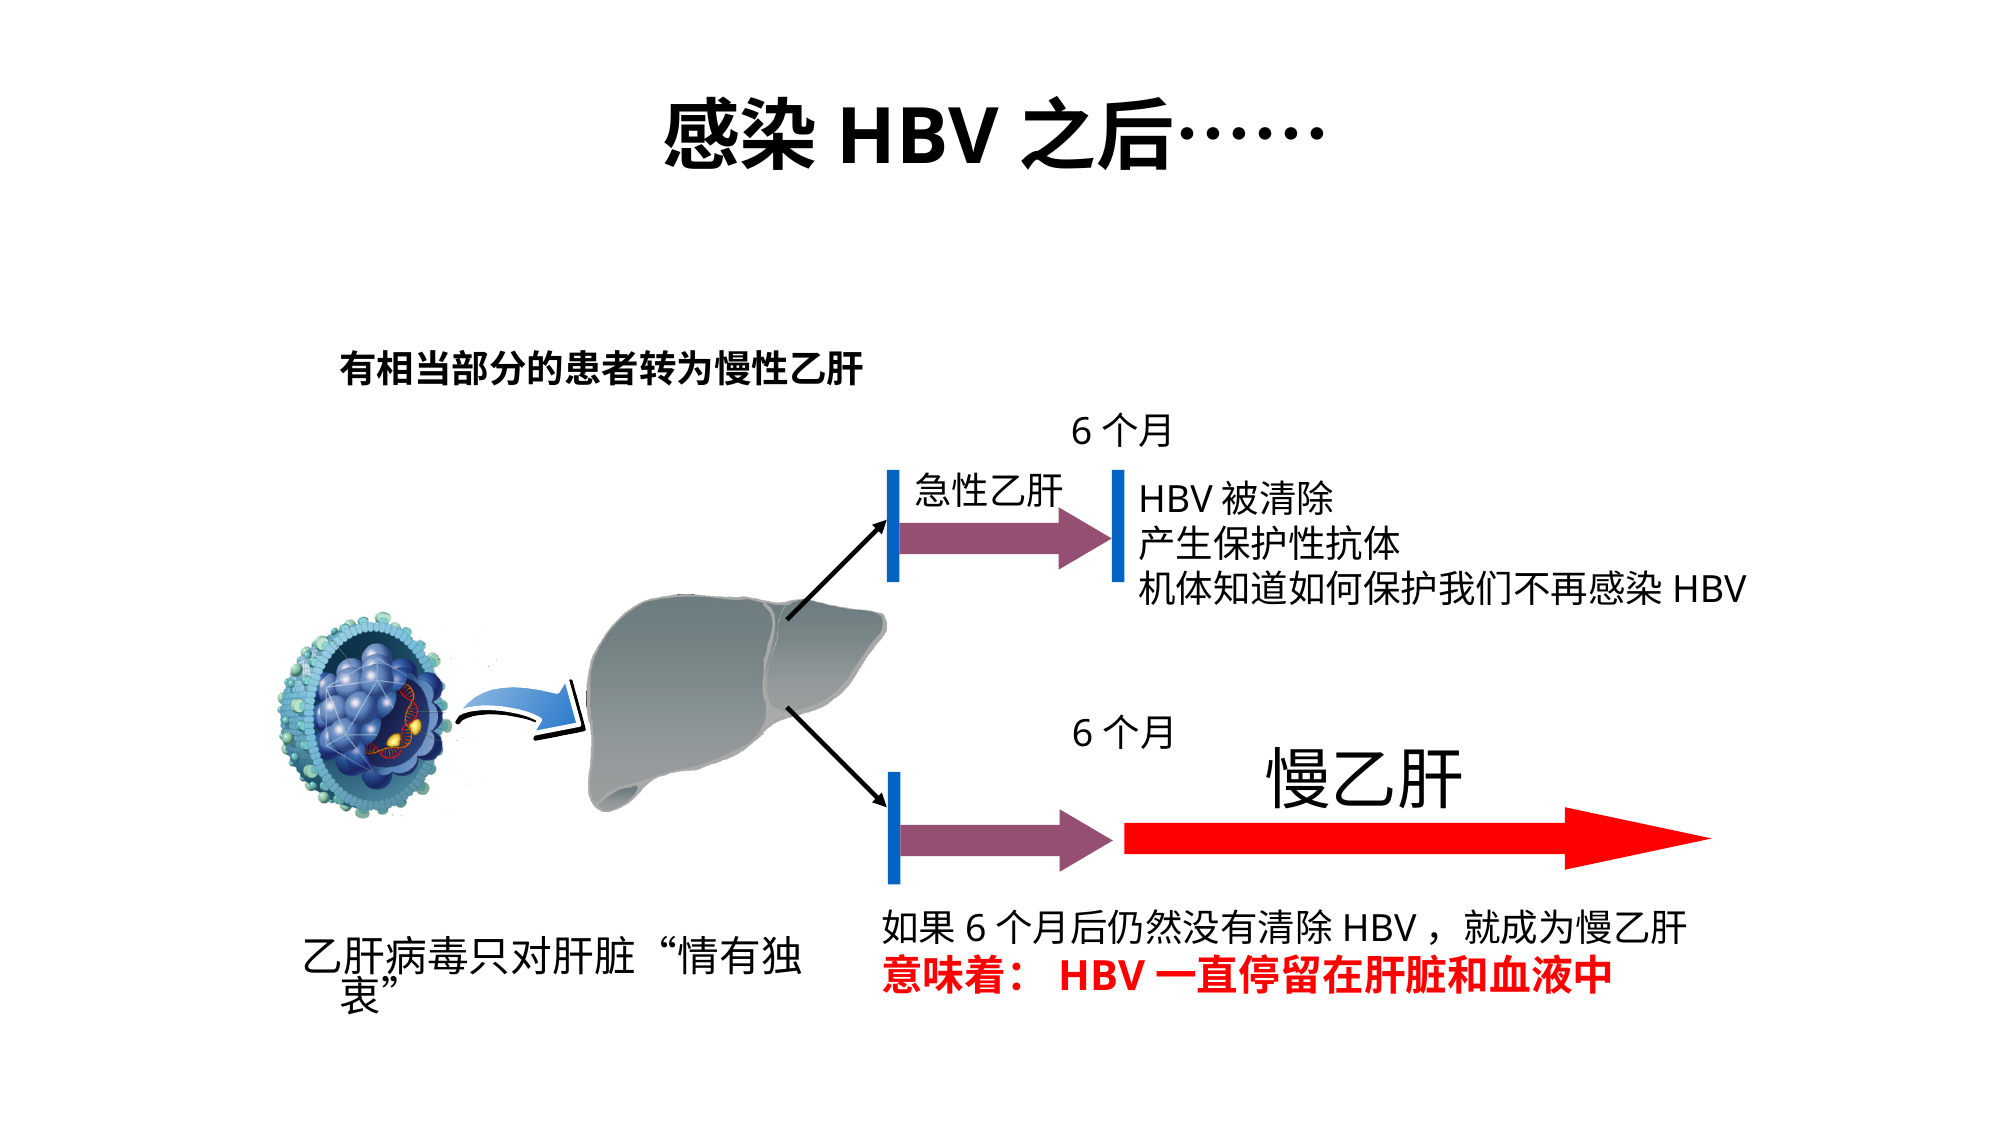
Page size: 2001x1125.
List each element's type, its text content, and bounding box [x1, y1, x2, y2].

text_box [886, 469, 900, 583]
text_box 6个月 [1056, 399, 1192, 460]
text_box 有相当部分的患者转为慢性乙肝 [324, 337, 1450, 398]
text_box [812, 520, 886, 594]
picture [586, 594, 887, 812]
text_box 6个月 [1057, 702, 1193, 762]
text_box [899, 519, 1111, 570]
text_box [1111, 469, 1123, 583]
text_box HBV被清除 产生保护性抗体 机体知道如何保护我们不再感染HBV [1123, 467, 1762, 618]
text_box 急性乙肝 [899, 459, 1080, 520]
text_box [1124, 807, 1712, 870]
text_box [887, 771, 901, 885]
title 感染HBV之后…… [321, 75, 1672, 201]
text_box 如果6个月后仍然没有清除HBV，就成为慢乙肝 意味着：HBV一直停留在肝脏和血液中 [866, 896, 1703, 1007]
picture [261, 607, 500, 825]
list 乙肝病毒只对肝脏“情有独衷” [286, 932, 875, 1008]
text_box [500, 677, 580, 734]
text_box [900, 809, 1113, 872]
text_box 慢乙肝 [1249, 729, 1480, 822]
